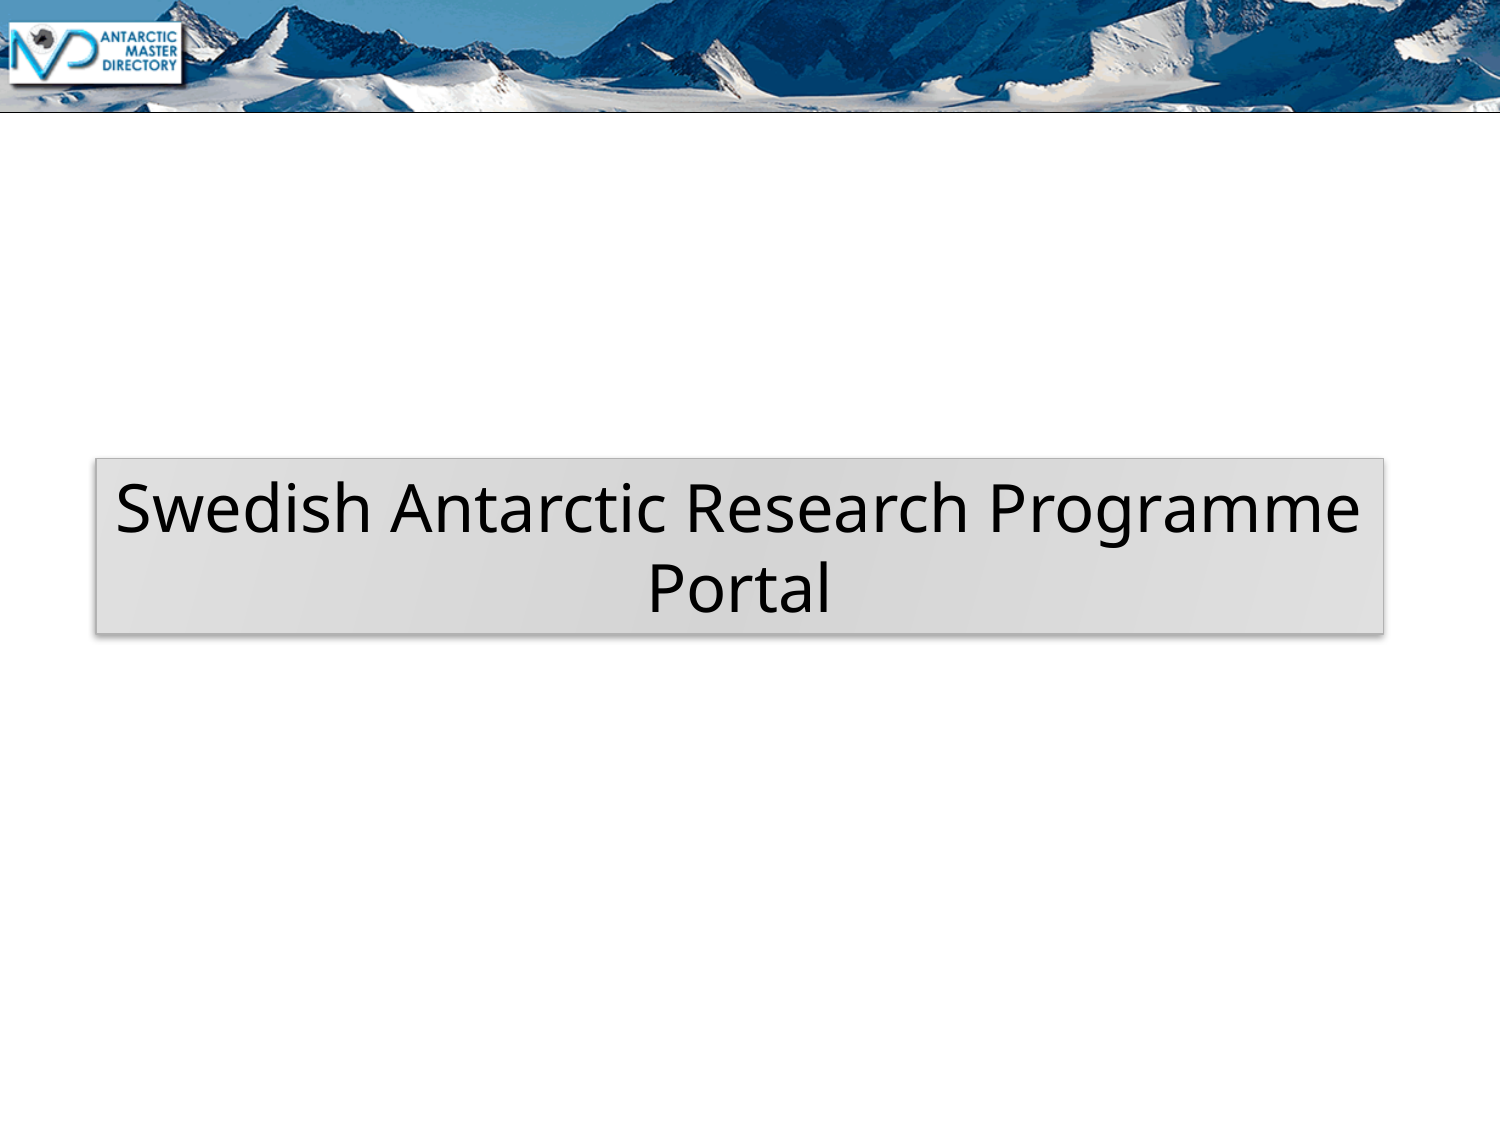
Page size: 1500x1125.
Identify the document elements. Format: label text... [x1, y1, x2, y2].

title Swedish Antarctic Research Programme Portal [95, 458, 1384, 635]
picture [0, 0, 1500, 112]
